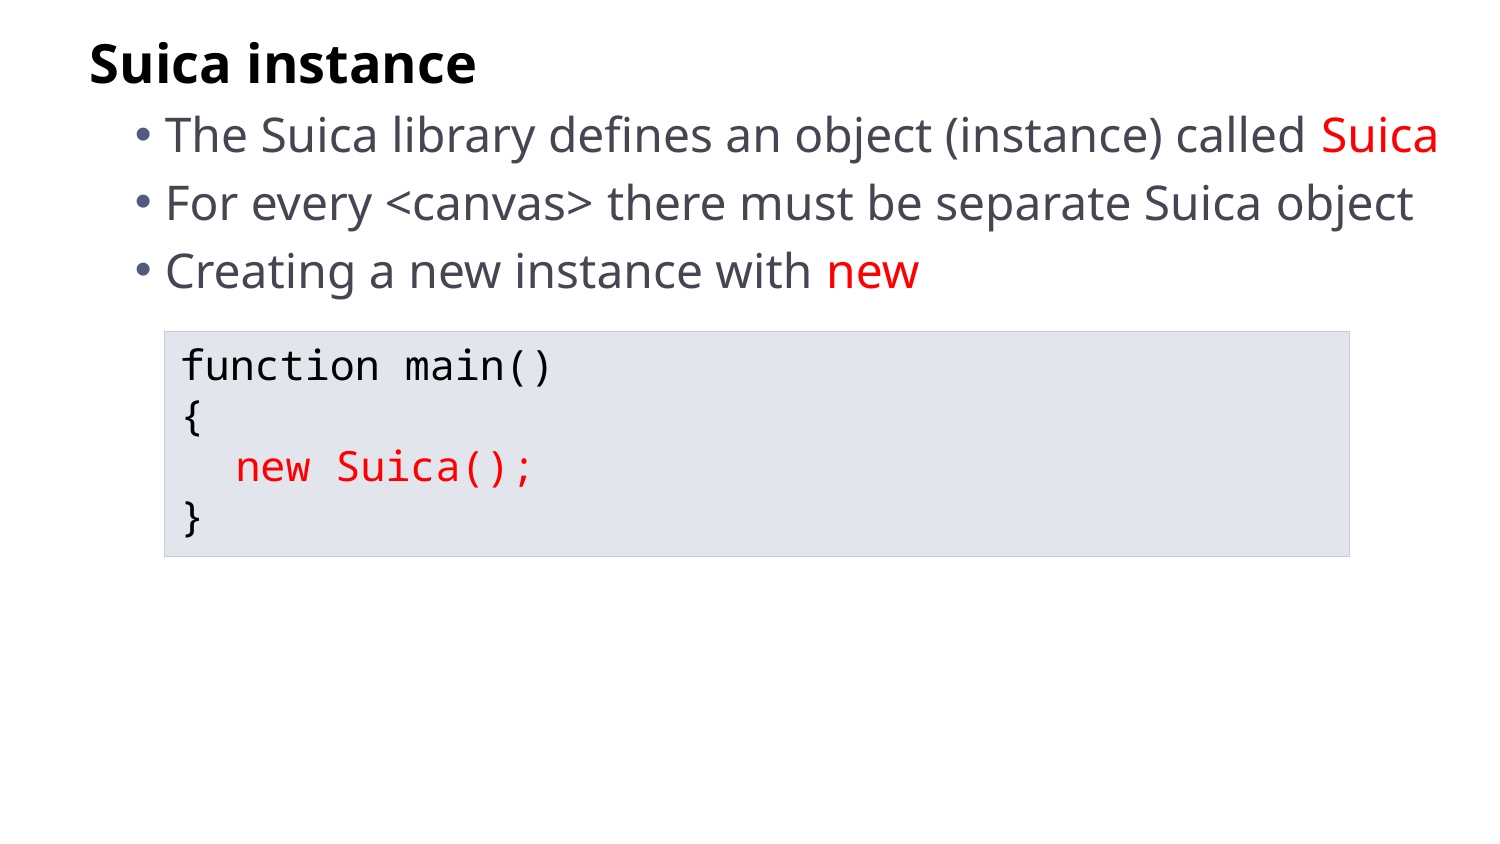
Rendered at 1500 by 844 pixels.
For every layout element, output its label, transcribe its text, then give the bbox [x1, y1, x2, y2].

list Suica instance The Suica library defines an object (instance) called Suica For every <canvas> there must be separate Suica object Creating a new instance with new [75, 21, 1475, 835]
text_box function main() { new Suica(); } [164, 331, 1350, 557]
